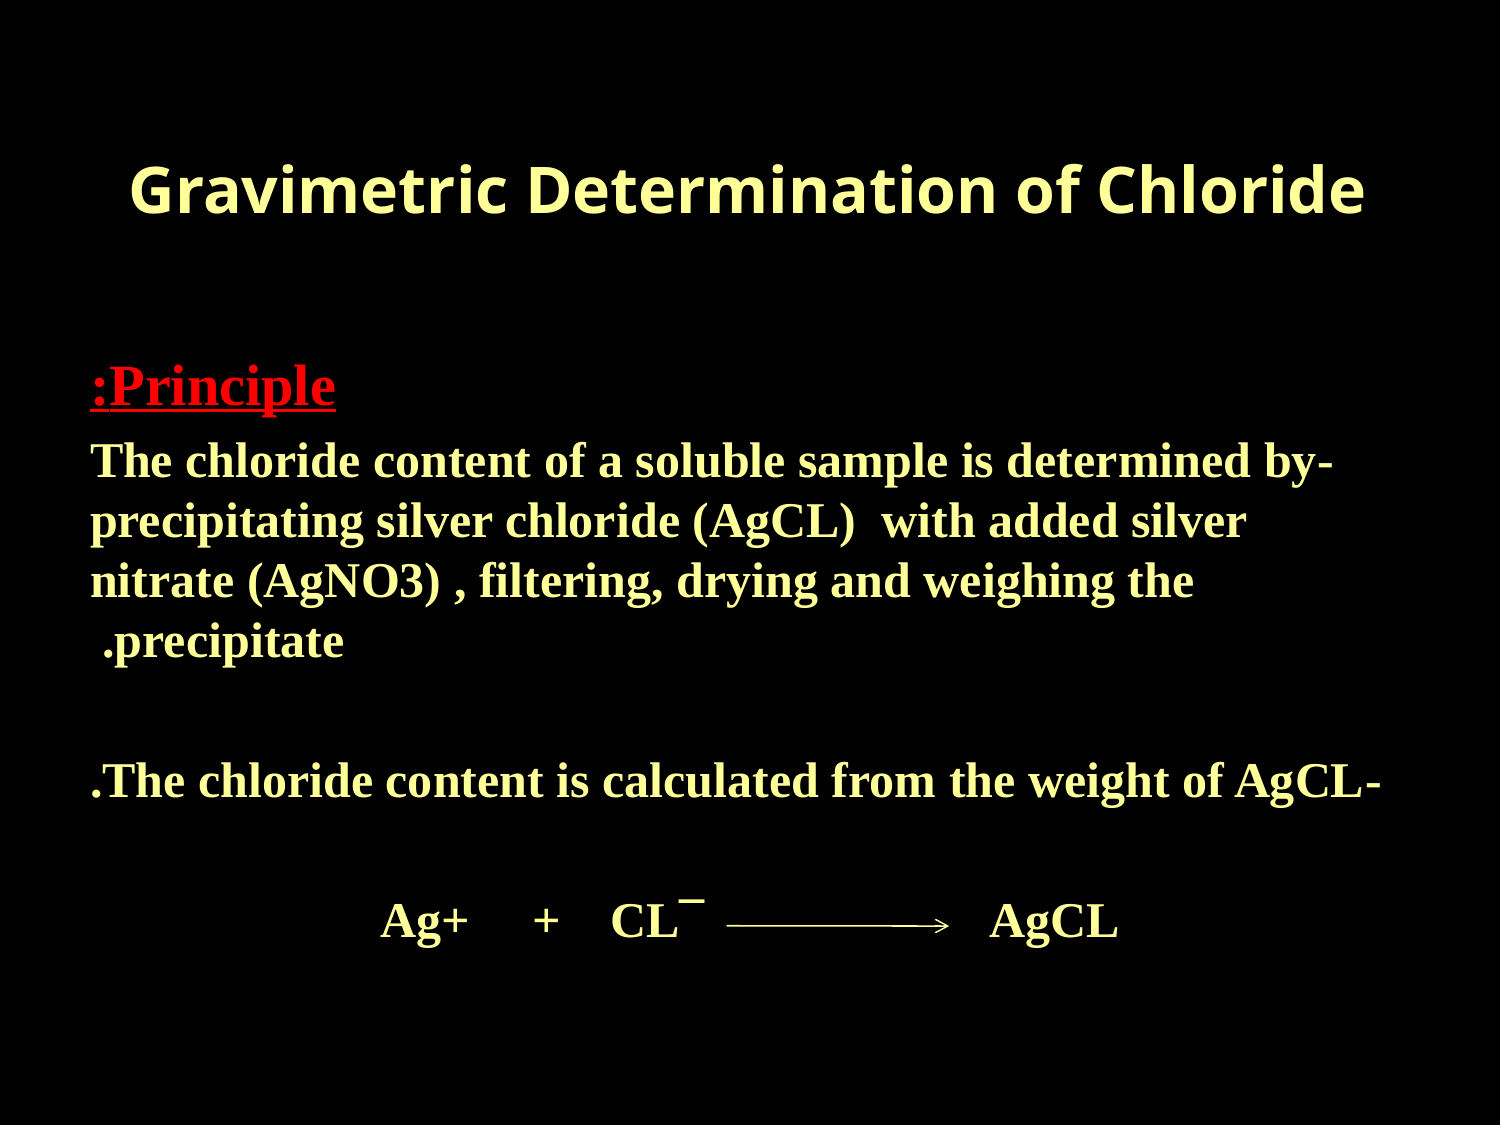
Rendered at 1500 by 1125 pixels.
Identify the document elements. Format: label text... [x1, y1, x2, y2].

title Gravimetric Determination of Chloride [70, 140, 1425, 305]
list Principle: -The chloride content of a soluble sample is determined by precipitating silver chloride (AgCL) with added silver nitrate (AgNO3) , filtering, drying and weighing the precipitate. -The chloride content is calculated from the weight of AgCL. Ag+ + CL¯ AgCL [75, 339, 1425, 1005]
